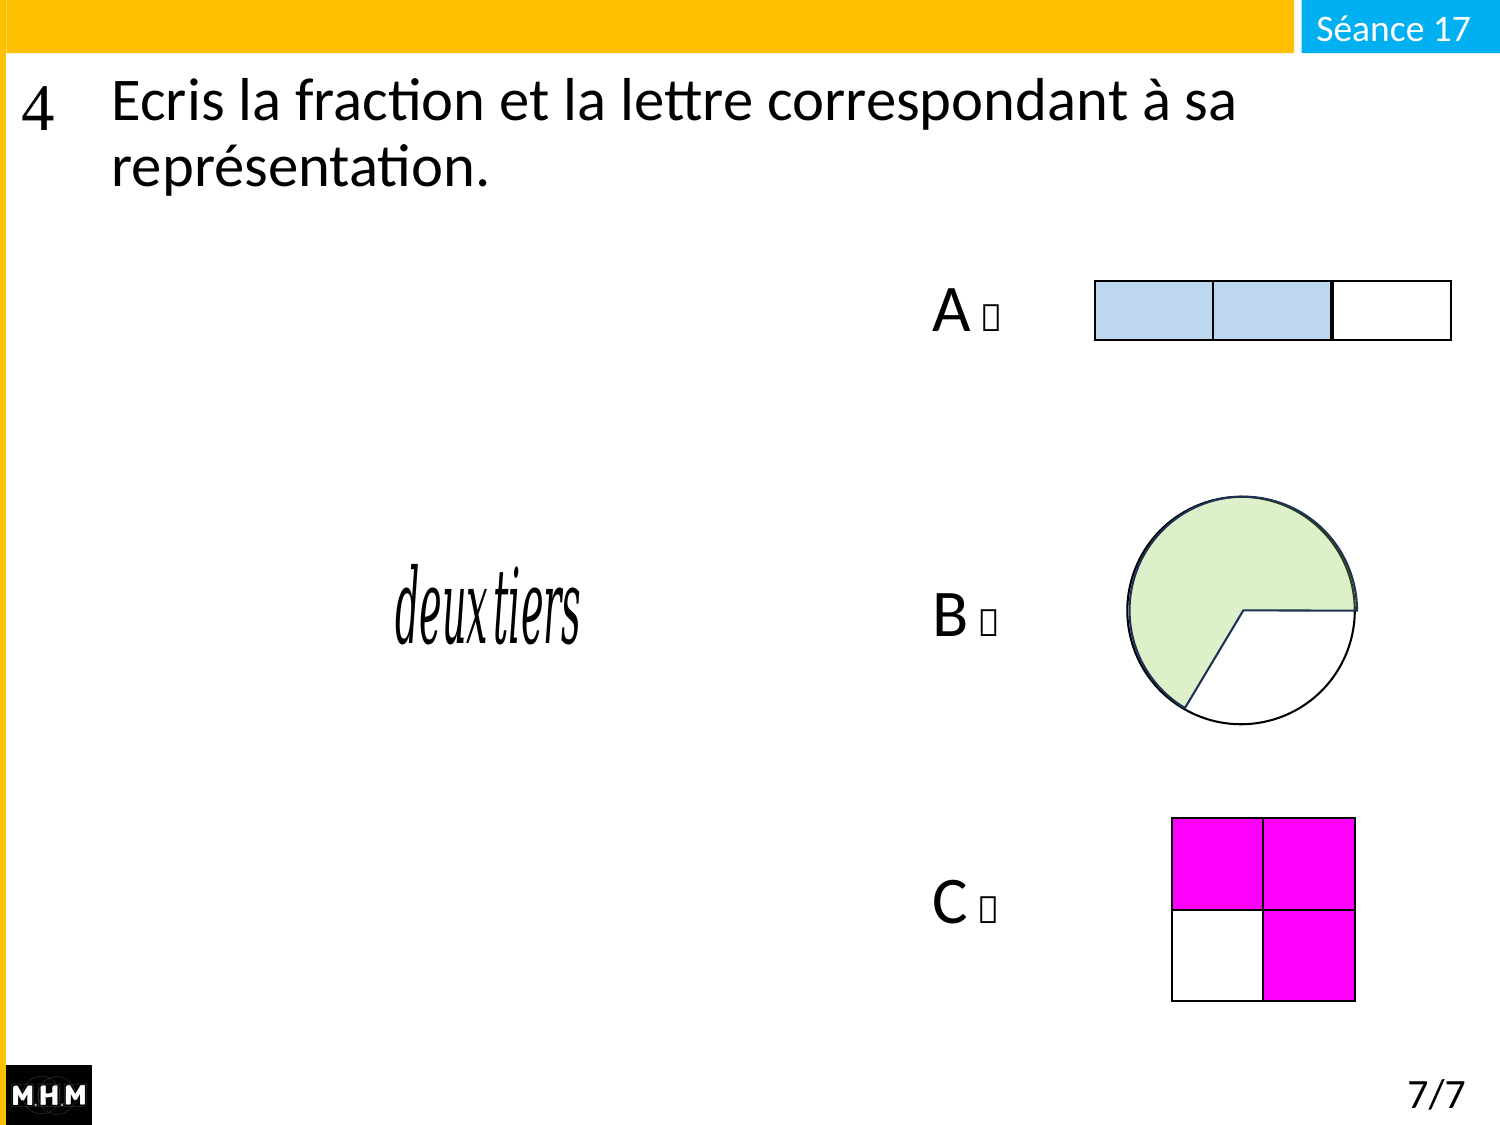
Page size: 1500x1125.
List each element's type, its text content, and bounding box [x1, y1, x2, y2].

text_box [1126, 504, 1356, 726]
text_box [1094, 280, 1214, 341]
text_box [1332, 280, 1452, 341]
list 7/7 [1373, 1064, 1500, 1125]
text_box A  [918, 257, 1065, 353]
text_box C  [918, 849, 1065, 944]
title Ecris la fraction et la lettre correspondant à sa représentation. [96, 60, 1391, 208]
text_box [1128, 495, 1359, 710]
text_box B  [918, 562, 1065, 658]
text_box [1214, 280, 1332, 341]
picture [6, 1065, 92, 1125]
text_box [1171, 818, 1355, 1002]
